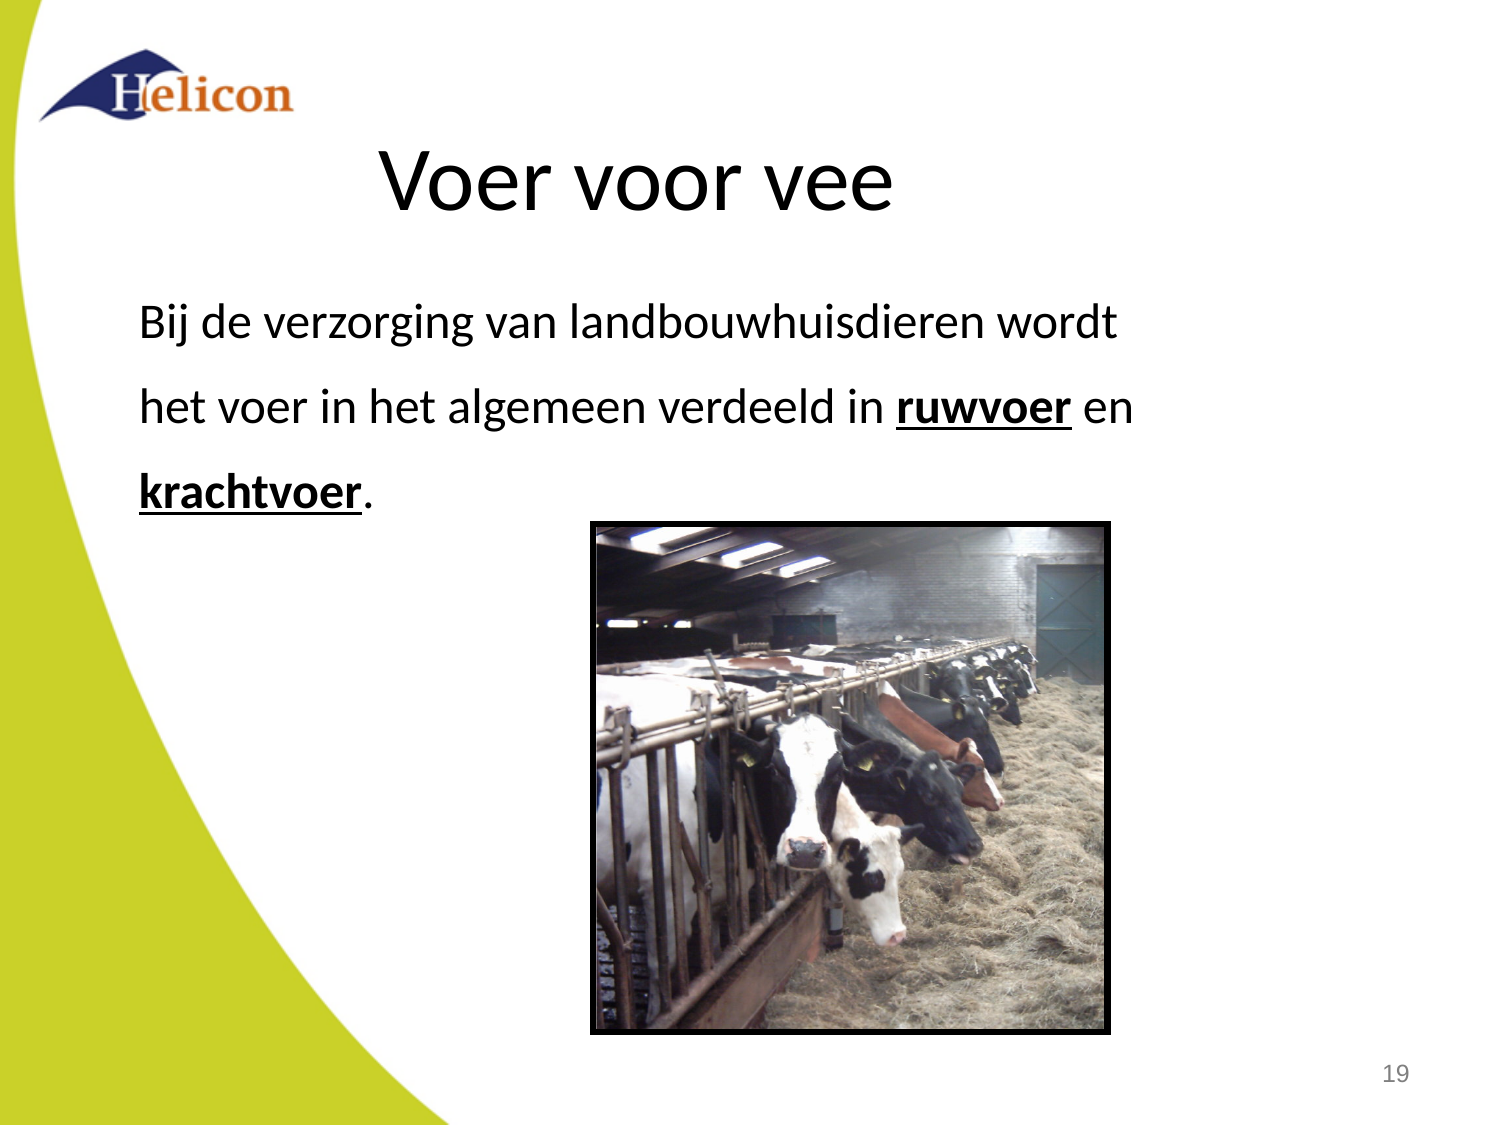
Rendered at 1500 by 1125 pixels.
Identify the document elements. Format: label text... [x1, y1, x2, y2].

slide_number 19 [1074, 1042, 1425, 1103]
title Voer voor vee [0, 79, 1276, 268]
picture [0, 0, 1500, 1125]
list Bij de verzorging van landbouwhuisdieren wordt het voer in het algemeen verdeeld in ruwvoer en krachtvoer. [123, 280, 1425, 956]
